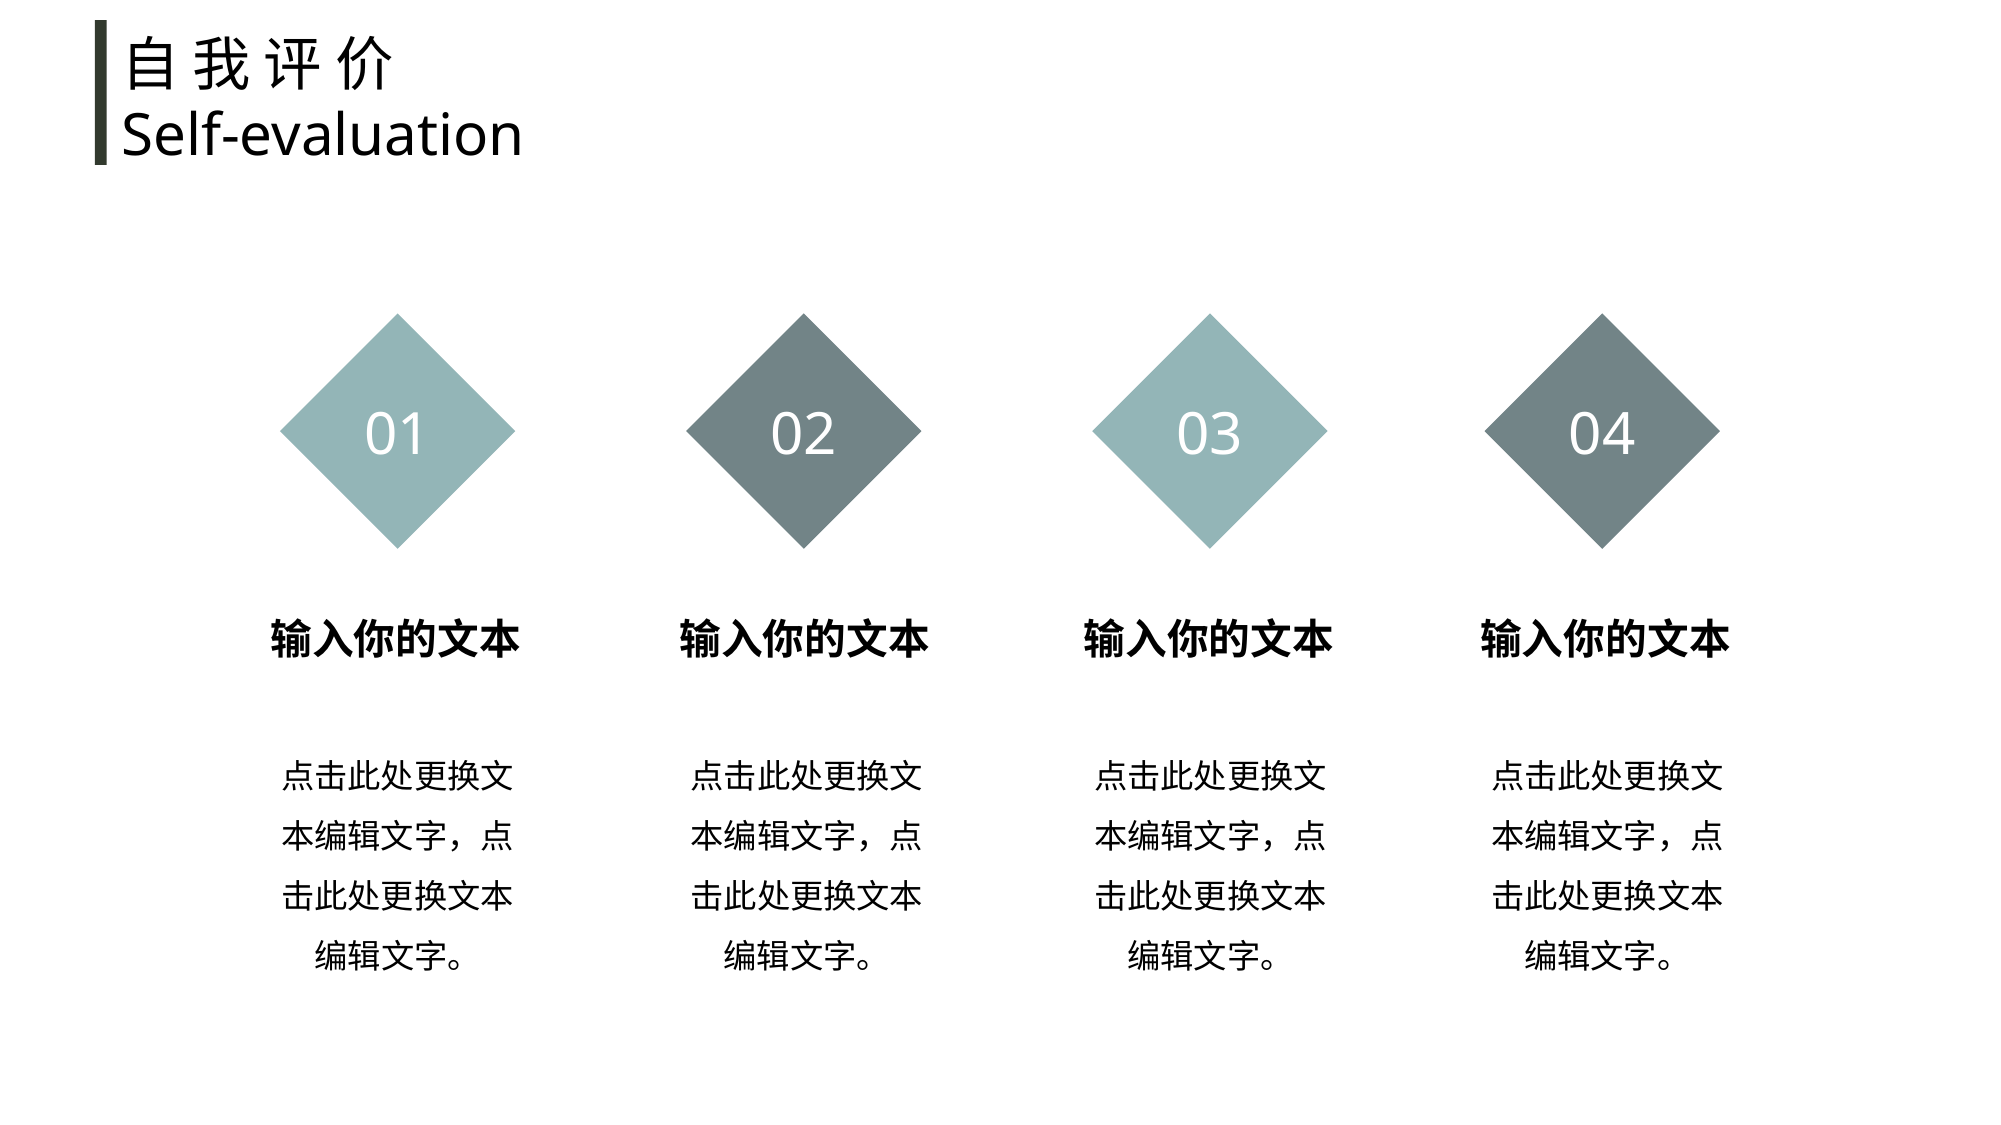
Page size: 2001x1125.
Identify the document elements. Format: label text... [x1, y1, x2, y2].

text_box 输入你的文本 [1394, 605, 1817, 671]
text_box 点击此处更换文本编辑文字，点击此处更换文本编辑文字。 [666, 728, 948, 983]
text_box 点击此处更换文本编辑文字，点击此处更换文本编辑文字。 [257, 728, 538, 983]
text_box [279, 313, 1720, 549]
text_box 点击此处更换文本编辑文字，点击此处更换文本编辑文字。 [1070, 728, 1351, 983]
text_box 输入你的文本 [998, 605, 1394, 671]
text_box 输入你的文本 [594, 605, 998, 671]
text_box 点击此处更换文本编辑文字，点击此处更换文本编辑文字。 [1467, 728, 1748, 983]
text_box 输入你的文本 [184, 605, 594, 671]
text_box [94, 19, 106, 166]
text_box 自 我 评 价 Self-evaluation [106, 19, 656, 175]
